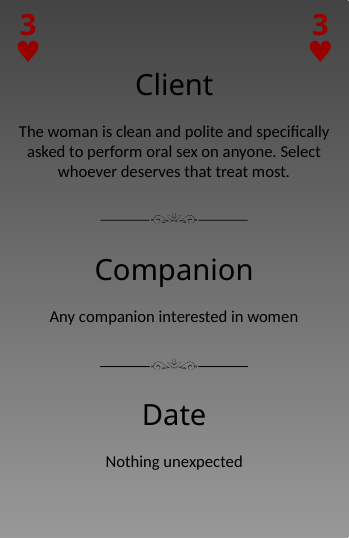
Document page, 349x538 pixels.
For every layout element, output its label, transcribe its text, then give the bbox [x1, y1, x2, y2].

text_box 3 ♥ [0, 0, 57, 69]
picture [100, 180, 248, 255]
picture [100, 326, 248, 401]
text_box Client The woman is clean and polite and specifically asked to perform oral sex on anyone. Select whoever deserves that treat most. Companion Any companion interested in women Date Nothing unexpected [0, 0, 349, 538]
text_box 3 ♥ [292, 0, 349, 69]
